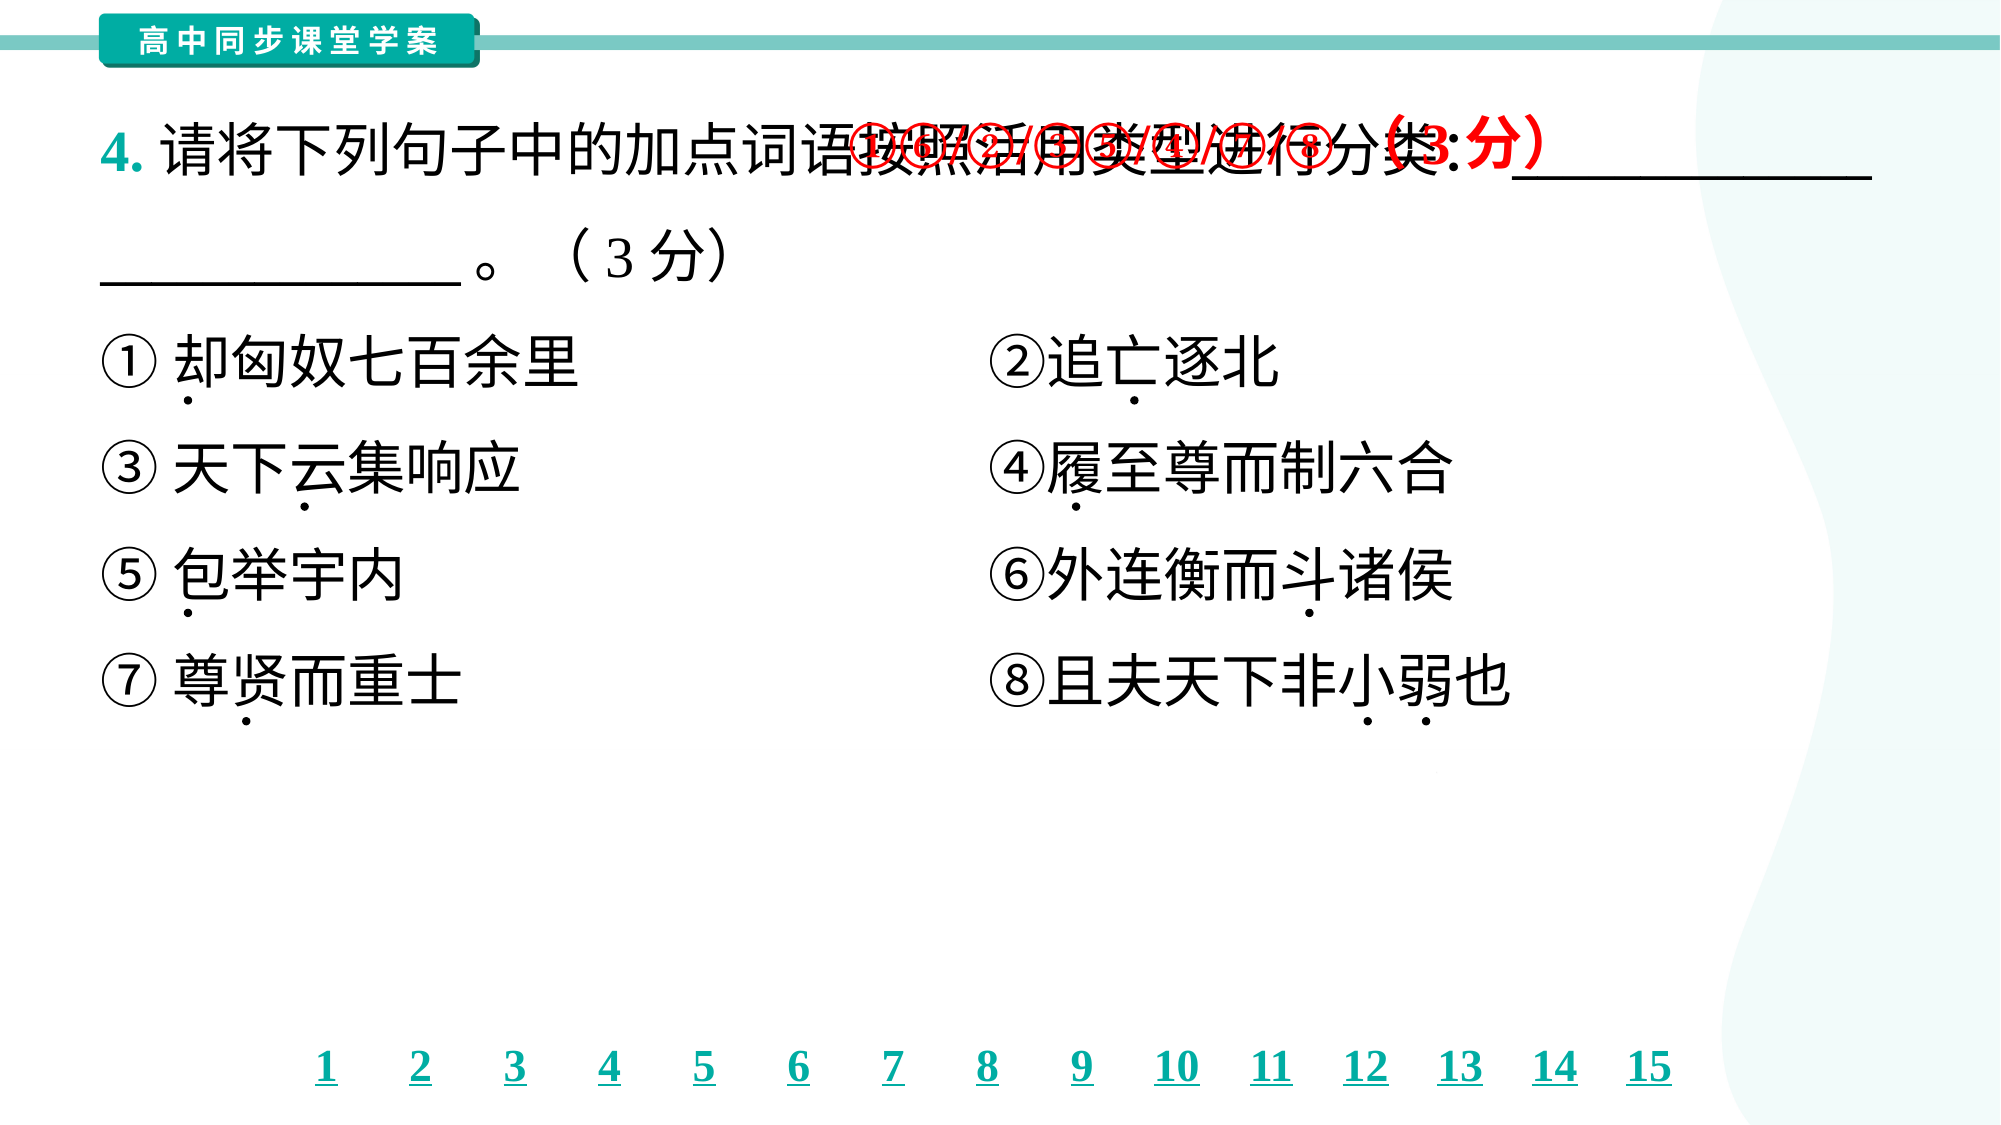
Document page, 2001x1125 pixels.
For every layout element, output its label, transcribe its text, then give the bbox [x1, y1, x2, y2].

text_box 4.请将下列句子中的加点词语按照活用类型进行分类：______________ ______________。（3分） ①却匈奴七百余里 ②追亡逐北 ③天下云集响应 ④履至尊而制六合 ⑤包举宇内 ⑥外连衡而斗诸侯 ⑦尊贤而重士 ⑧且夫天下非小弱也 [100, 282, 1899, 714]
text_box [242, 717, 251, 726]
text_box [1421, 717, 1431, 726]
text_box [183, 608, 193, 618]
text_box [1305, 608, 1314, 618]
text_box [1130, 396, 1139, 405]
text_box [1071, 502, 1081, 511]
text_box [1363, 717, 1372, 726]
picture [0, 0, 2000, 1125]
text_box ①⑥/②/③⑤/④/⑦/⑧（3分） [100, 71, 1899, 282]
text_box [300, 502, 309, 511]
text_box [183, 396, 193, 405]
